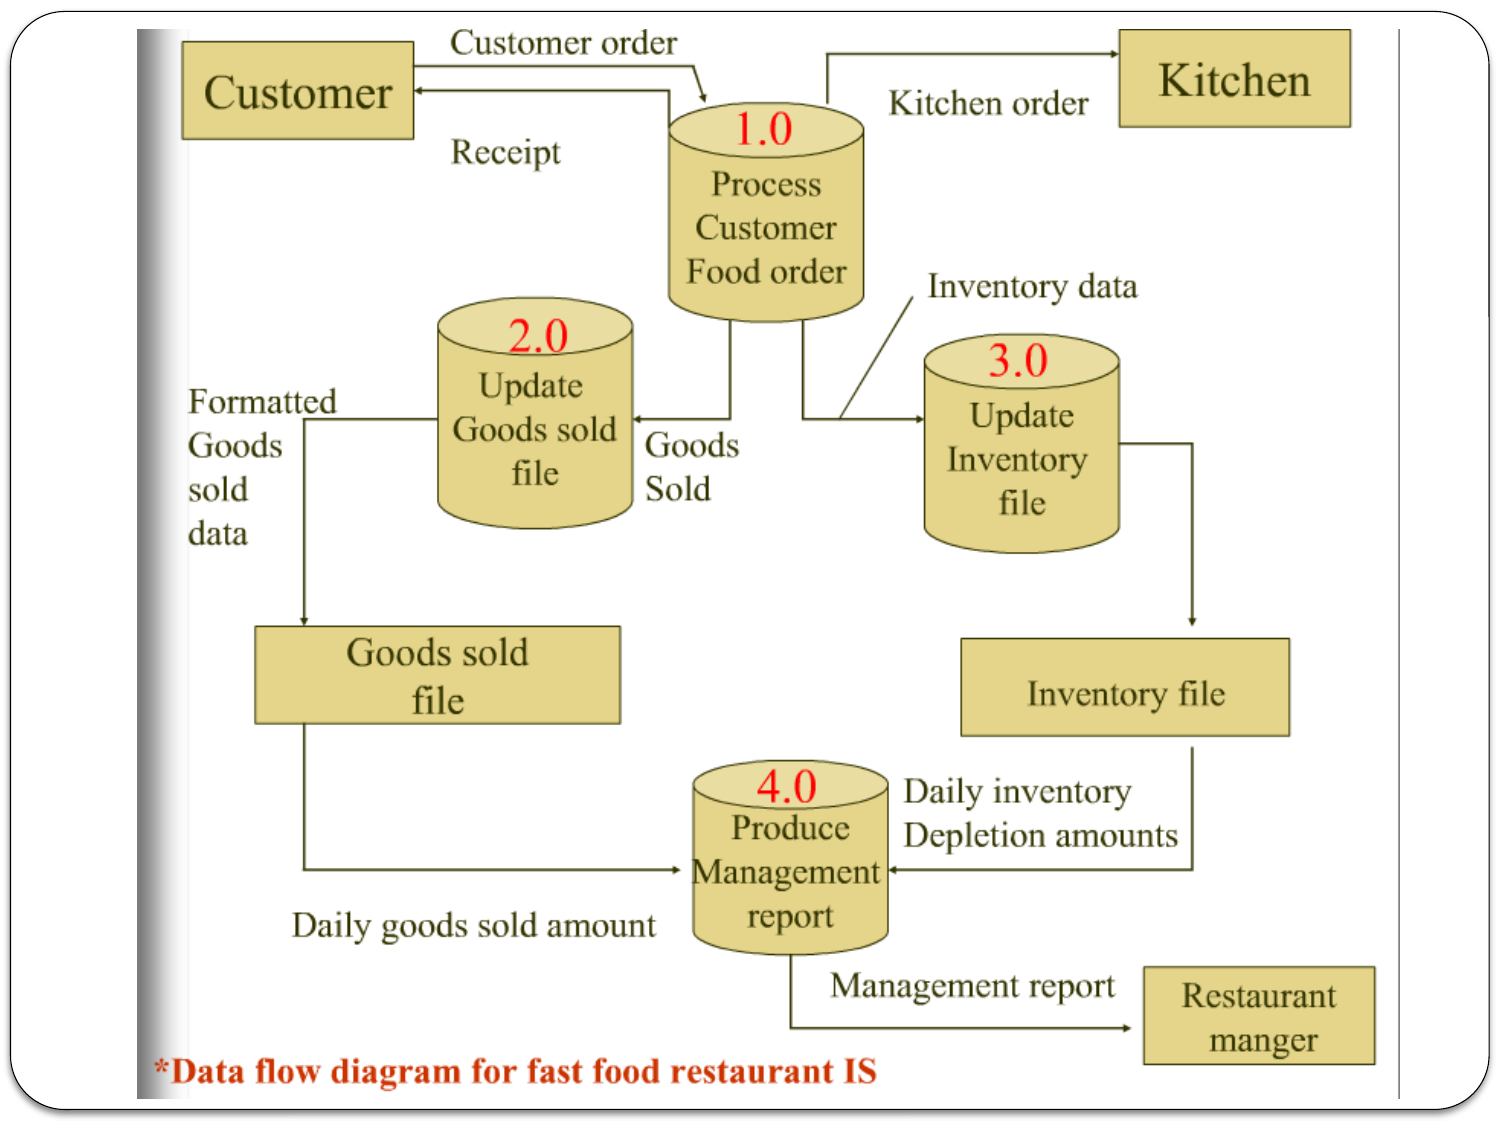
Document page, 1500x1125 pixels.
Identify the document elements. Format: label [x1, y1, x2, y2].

picture [137, 29, 1401, 1099]
